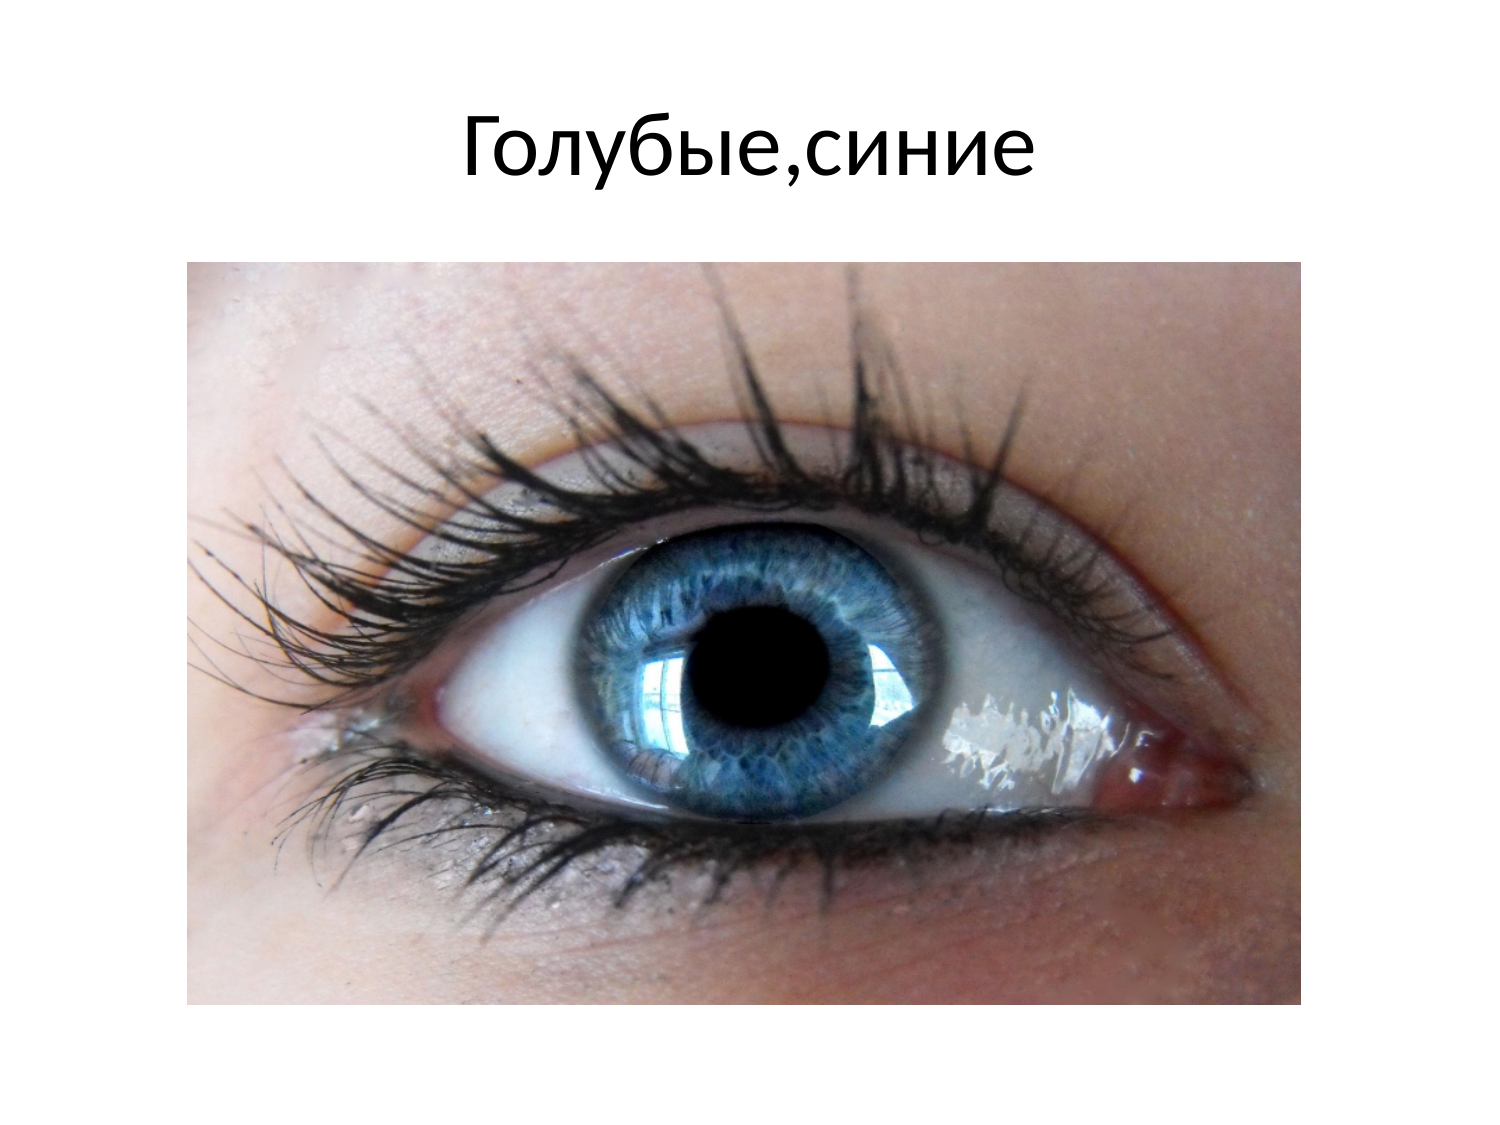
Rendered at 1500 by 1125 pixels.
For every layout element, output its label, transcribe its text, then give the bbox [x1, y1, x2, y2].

title Голубые,синие [75, 45, 1425, 233]
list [187, 262, 1301, 1006]
